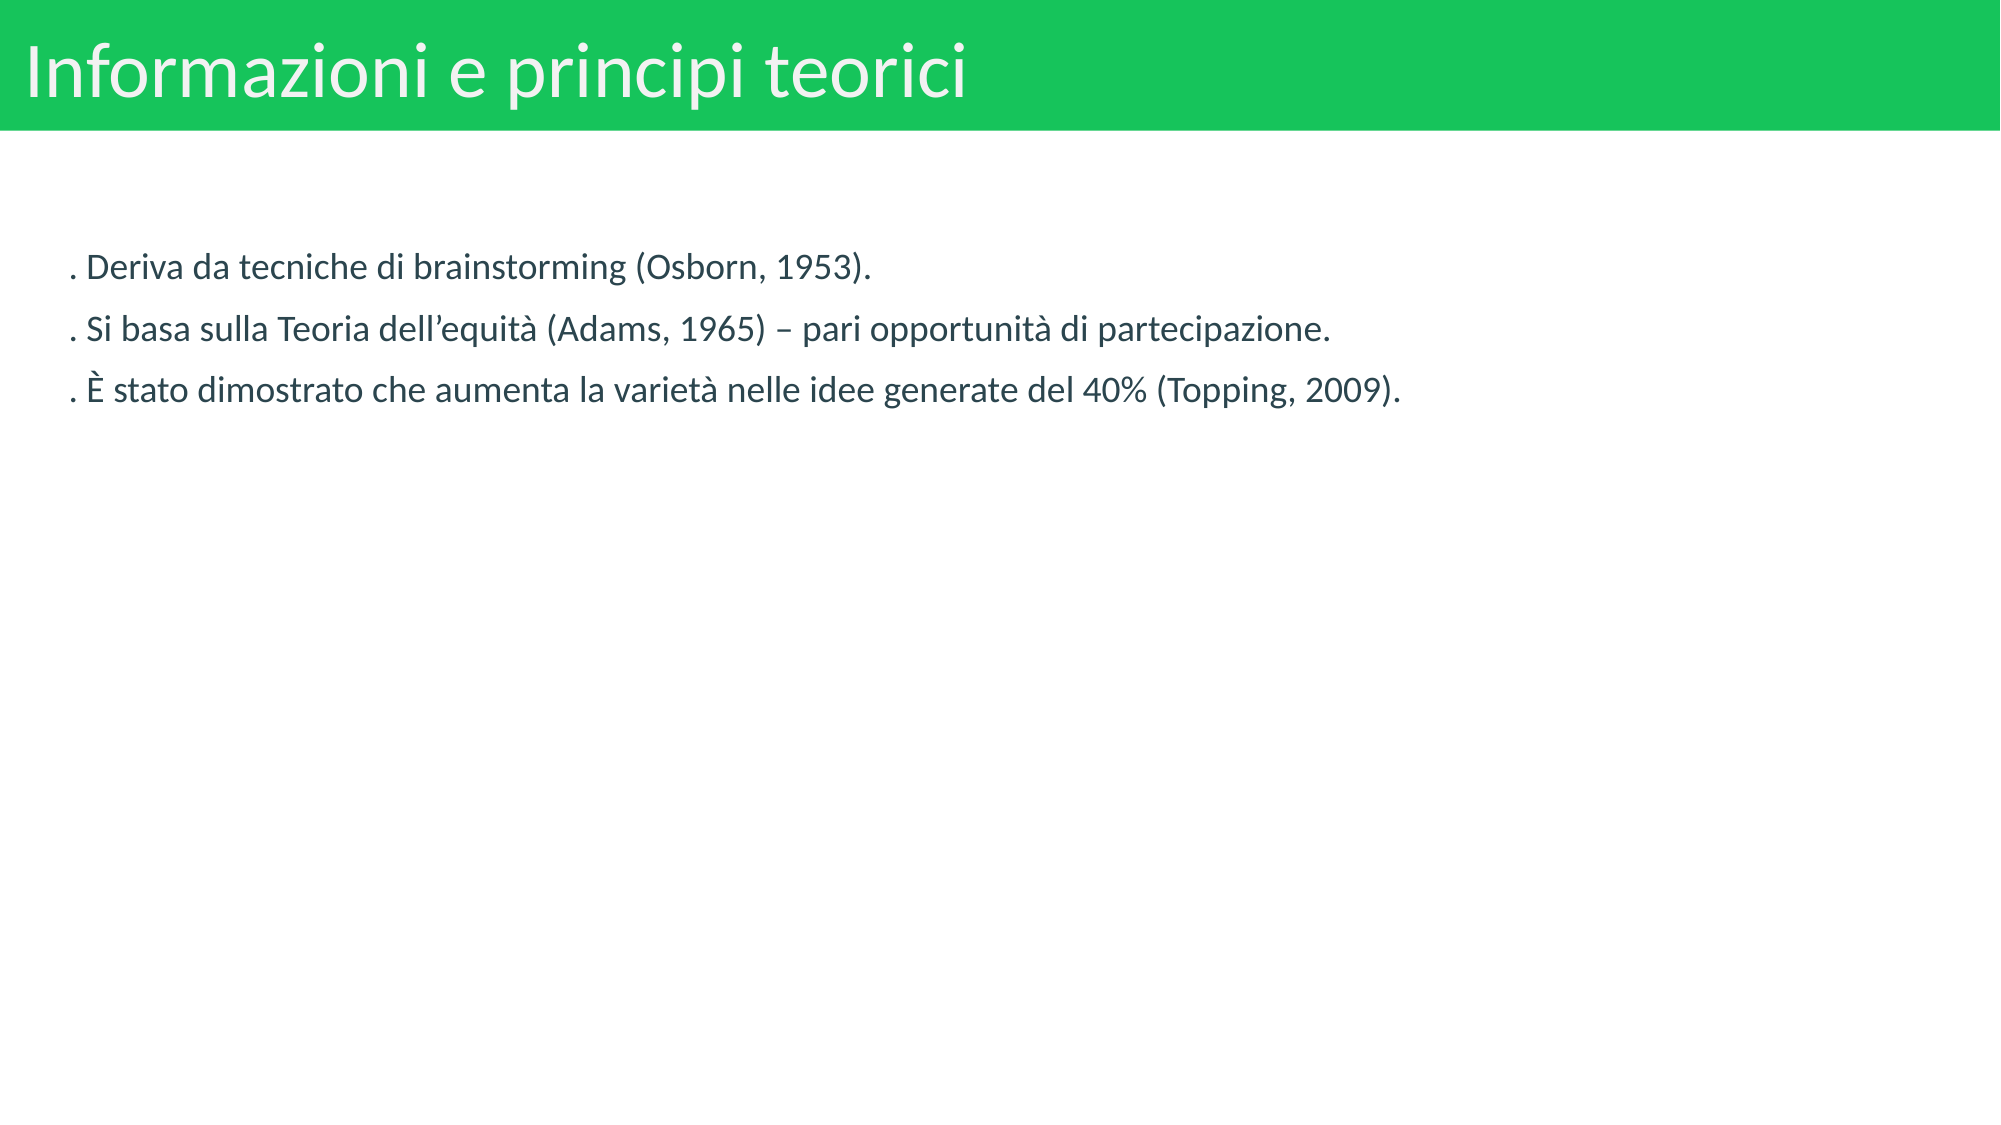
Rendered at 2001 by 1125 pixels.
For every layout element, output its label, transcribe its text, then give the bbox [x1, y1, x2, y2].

list . Deriva da tecniche di brainstorming (Osborn, 1953). . Si basa sulla Teoria dell’equità (Adams, 1965) – pari opportunità di partecipazione. . È stato dimostrato che aumenta la varietà nelle idee generate del 40% (Topping, 2009). [16, 239, 1976, 1108]
title Informazioni e principi teorici [16, 13, 1976, 131]
